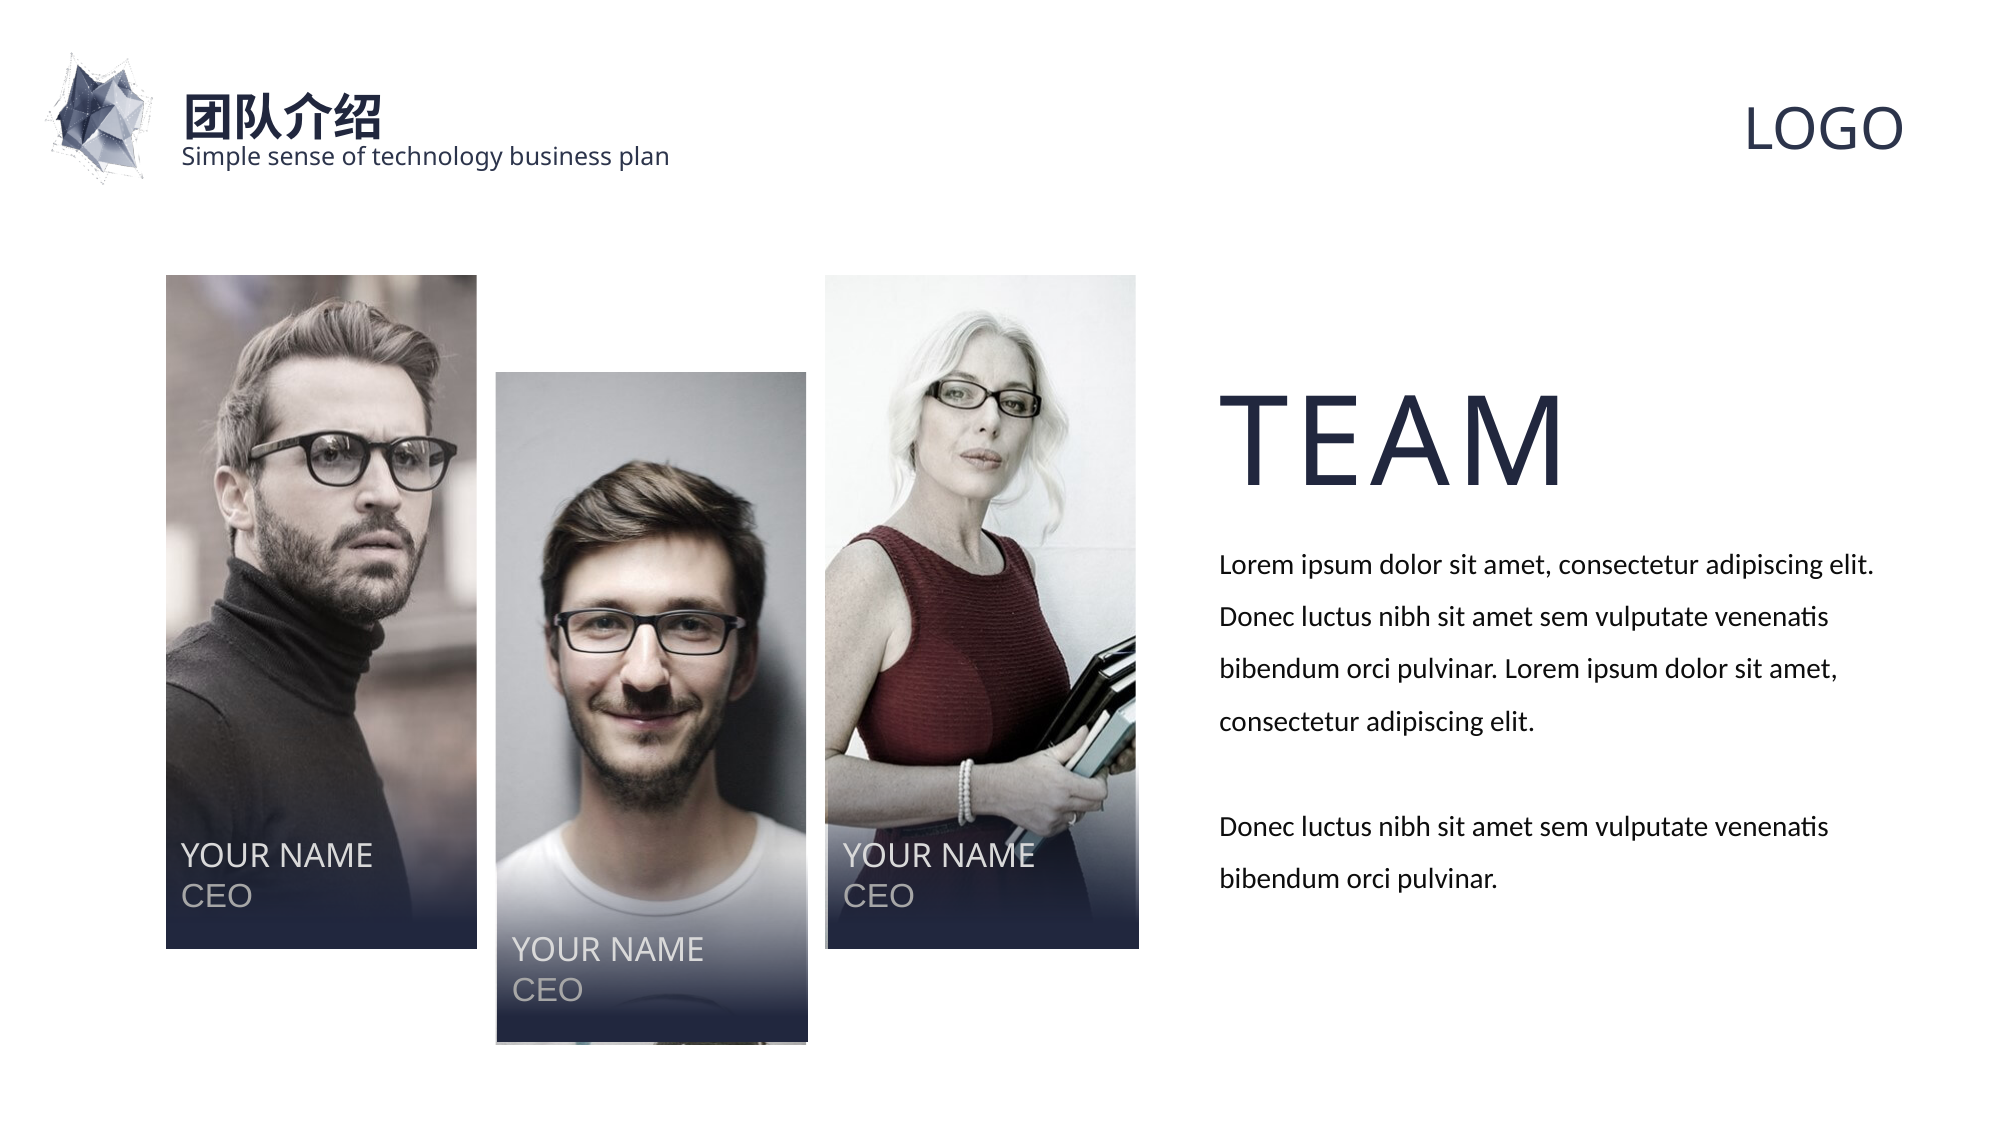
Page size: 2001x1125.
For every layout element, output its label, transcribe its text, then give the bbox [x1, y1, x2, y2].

text_box TEAM [1204, 353, 1849, 519]
text_box YOUR NAME CEO [165, 760, 478, 949]
picture [0, 0, 188, 236]
text_box [165, 275, 478, 760]
text_box Lorem ipsum dolor sit amet, consectetur adipiscing elit. Donec luctus nibh sit amet sem vulputate venenatis bibendum orci pulvinar. Lorem ipsum dolor sit amet, consectetur adipiscing elit. Donec luctus nibh sit amet sem vulputate venenatis bibendum orci pulvinar. [1204, 520, 1928, 902]
text_box [824, 275, 1137, 949]
text_box YOUR NAME CEO [496, 853, 809, 1043]
text_box [494, 371, 807, 1046]
text_box YOUR NAME CEO [827, 760, 1140, 949]
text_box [179, 70, 774, 175]
